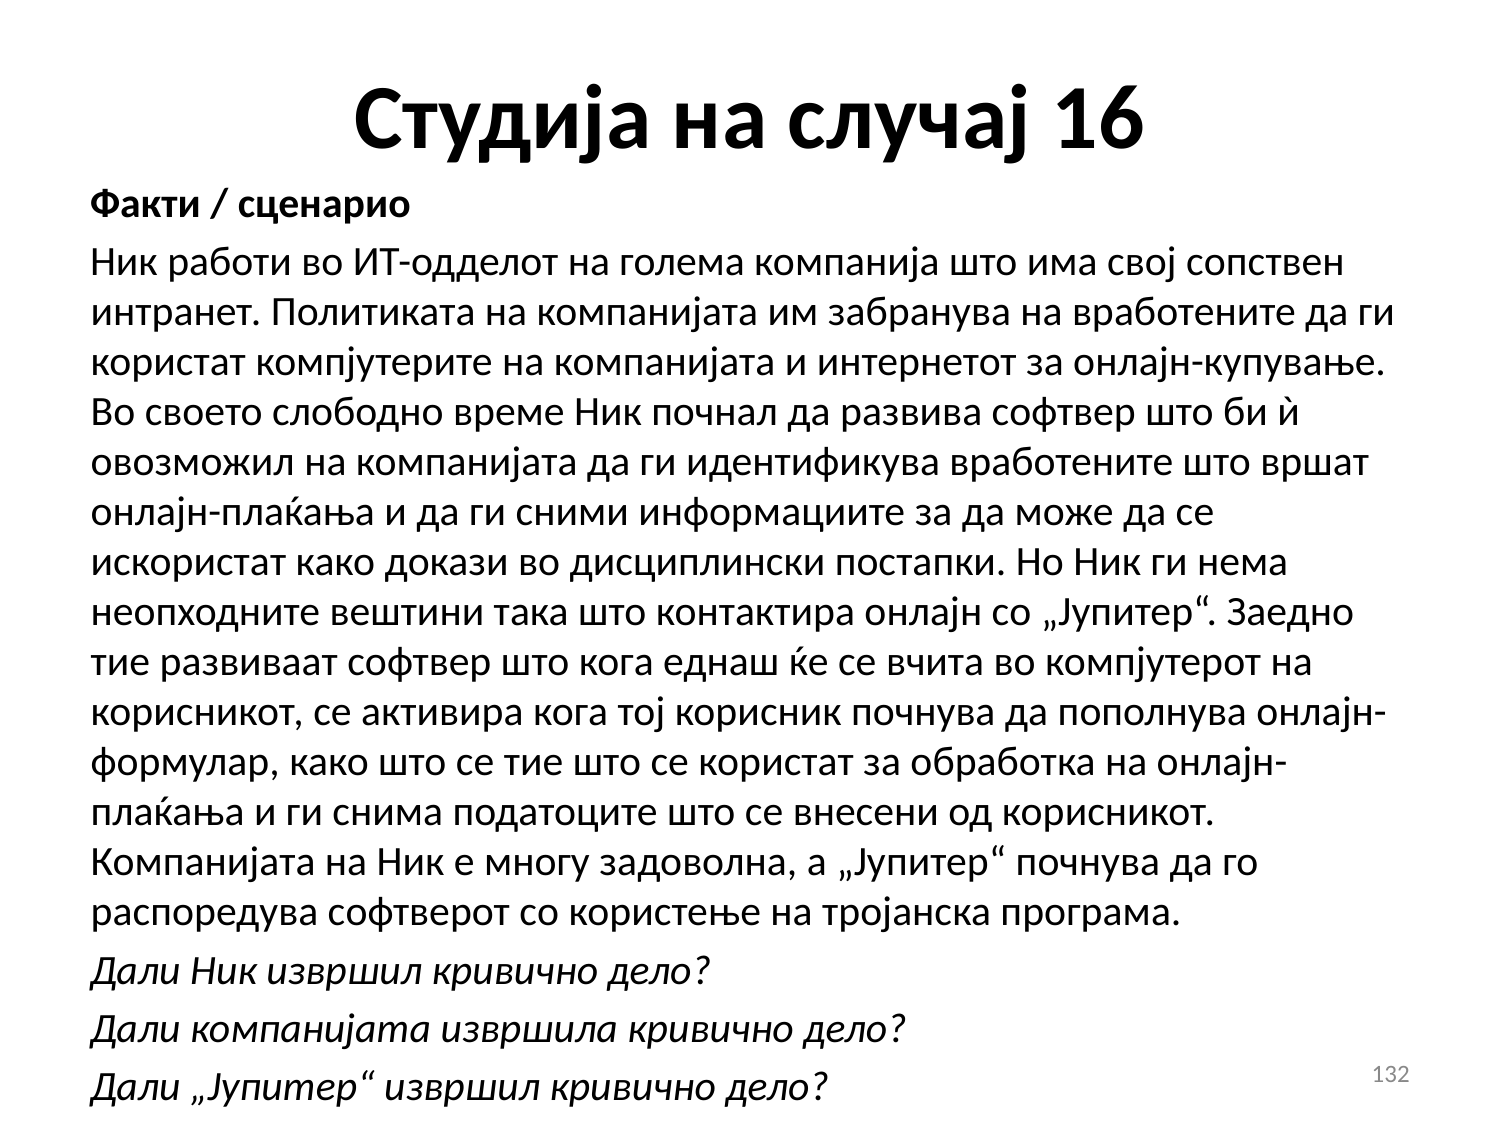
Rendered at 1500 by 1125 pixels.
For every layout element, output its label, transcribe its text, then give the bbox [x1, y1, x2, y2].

list Факти / сценарио Ник работи во ИТ-одделот на голема компанија што има свој сопствен интранет. Политиката на компанијата им забранува на вработените да ги користат компјутерите на компанијата и интернетот за онлајн-купување. Во своето слободно време Ник почнал да развива софтвер што би ѝ овозможил на компанијата да ги идентификува вработените што вршат онлајн-плаќања и да ги сними информациите за да може да се искористат како докази во дисциплински постапки. Но Ник ги нема неопходните вештини така што контактира онлајн со „Јупитер“. Заедно тие развиваат софтвер што кога еднаш ќе се вчита во компјутерот на корисникот, се активира кога тој корисник почнува да пополнува онлајн-формулар, како што се тие што се користат за обработка на онлајн-плаќања и ги снима податоците што се внесени од корисникот. Компанијата на Ник е многу задоволна, а „Јупитер“ почнува да го распоредува софтверот со користење на тројанска програма. Дали Ник извршил кривично дело? Дали компанијата извршила кривично дело? Дали „Јупитер“ извршил кривично дело? [75, 167, 1425, 941]
title Студија на случај 16 [75, 18, 1425, 167]
slide_number 132 [1074, 1042, 1425, 1103]
